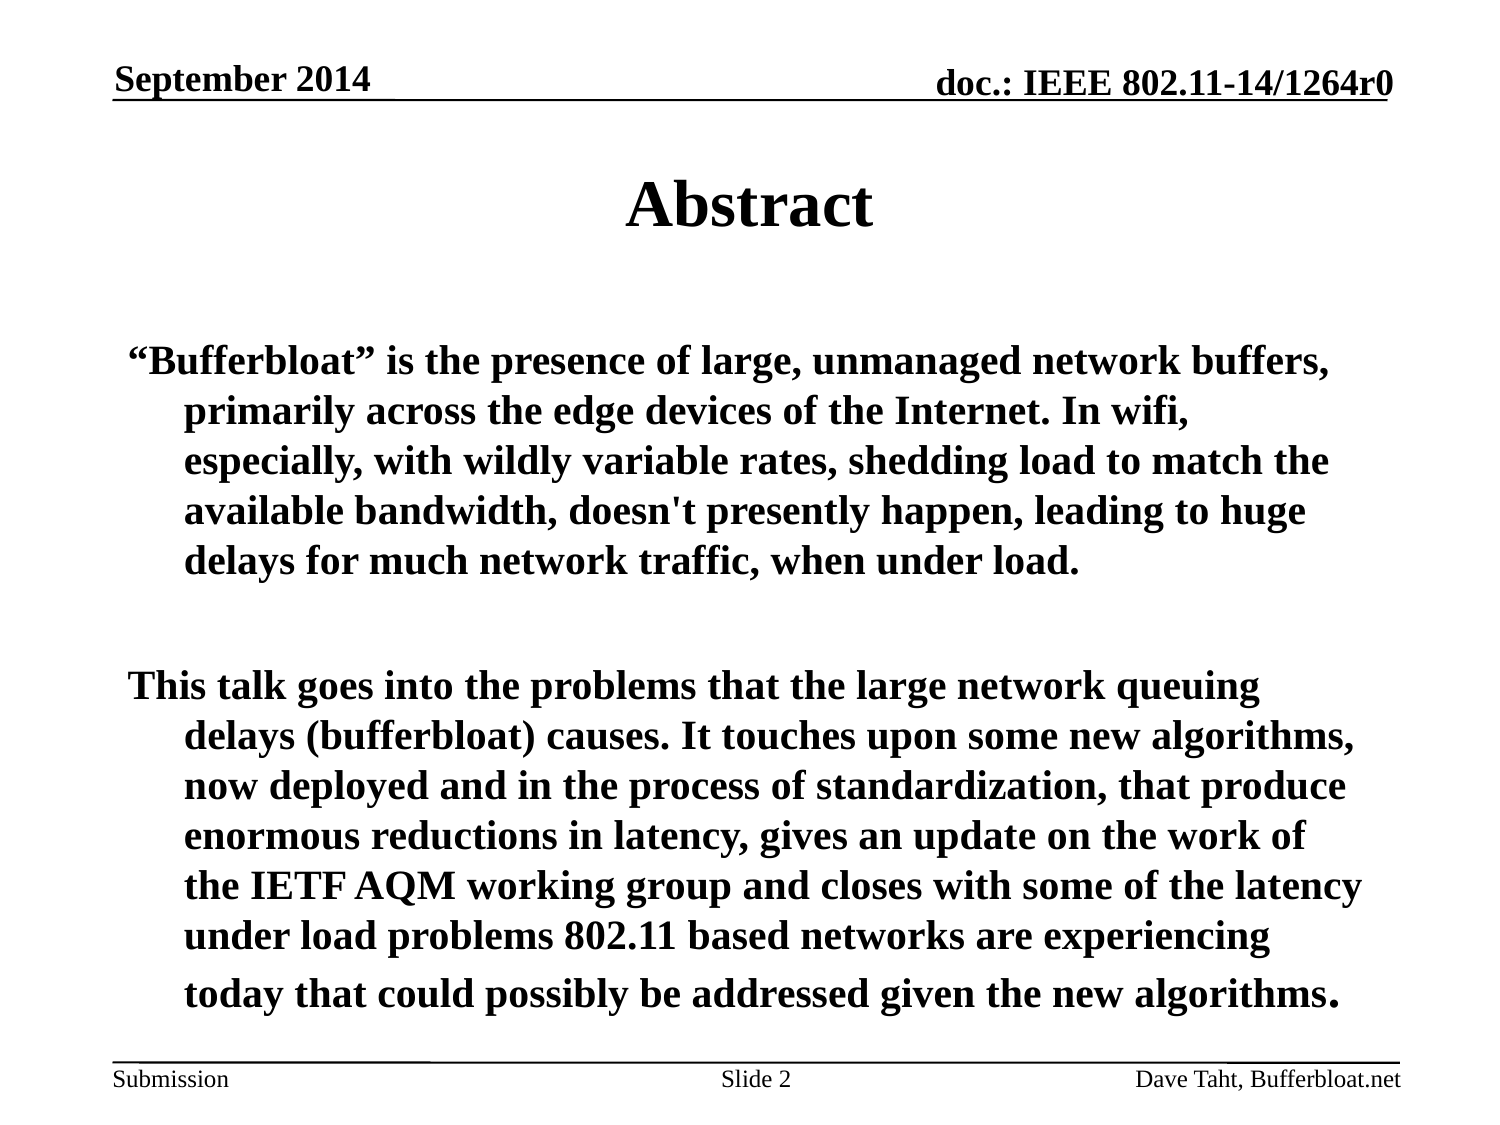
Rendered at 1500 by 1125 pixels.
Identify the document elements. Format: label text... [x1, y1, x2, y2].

slide_number Slide 2 [712, 1061, 800, 1123]
footer Dave Taht, Bufferbloat.net [902, 1061, 1402, 1093]
list “Bufferbloat” is the presence of large, unmanaged network buffers, primarily across the edge devices of the Internet. In wifi, especially, with wildly variable rates, shedding load to match the available bandwidth, doesn't presently happen, leading to huge delays for much network traffic, when under load. This talk goes into the problems that the large network queuing delays (bufferbloat) causes. It touches upon some new algorithms, now deployed and in the process of standardization, that produce enormous reductions in latency, gives an update on the work of the IETF AQM working group and closes with some of the latency under load problems 802.11 based networks are experiencing today that could possibly be addressed given the new algorithms. [112, 324, 1388, 1001]
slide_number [114, 54, 540, 100]
title Abstract [112, 112, 1388, 288]
